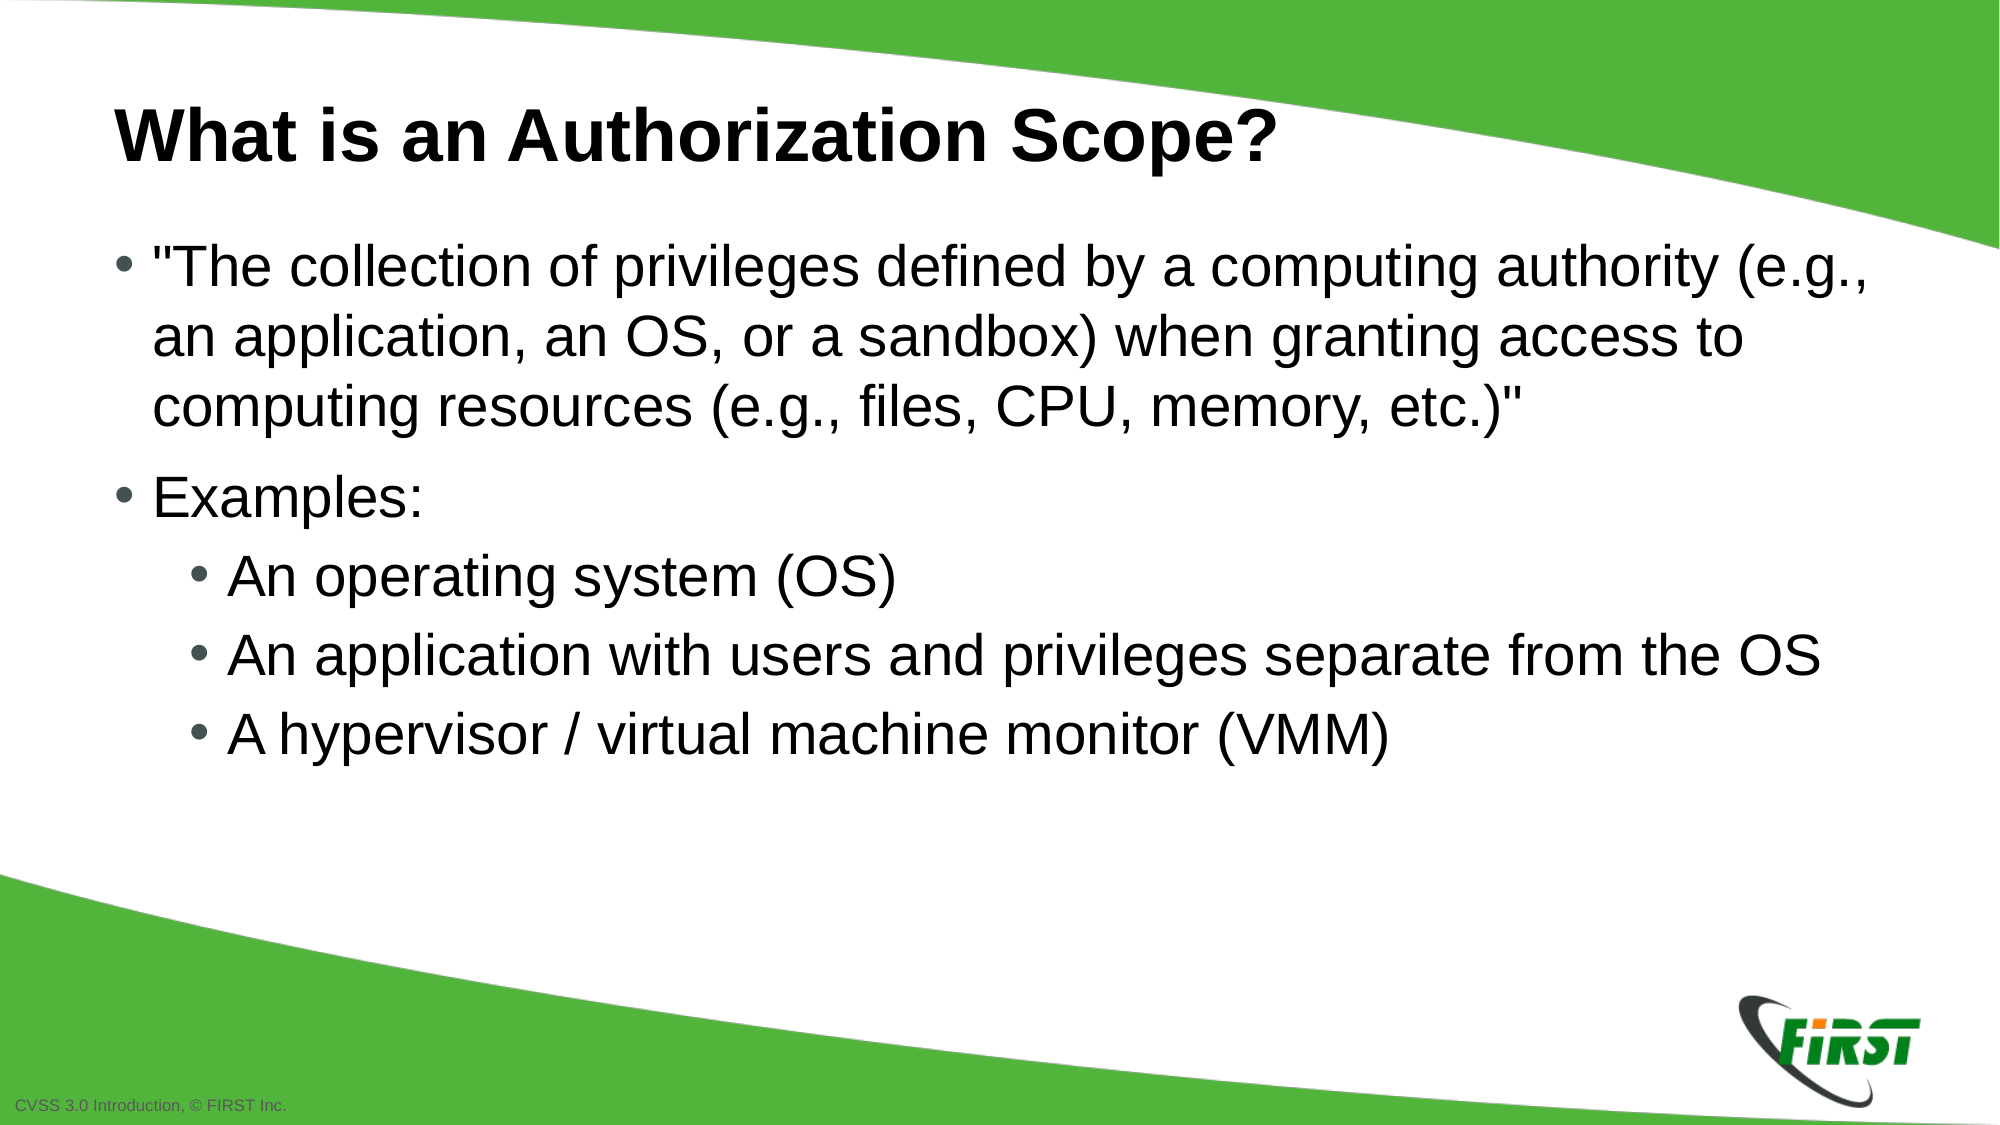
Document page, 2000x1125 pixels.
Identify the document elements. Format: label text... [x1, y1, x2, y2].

picture [0, 0, 2000, 1125]
text_box What is an Authorization Scope? [99, 70, 1900, 209]
text_box "The collection of privileges defined by a computing authority (e.g., an application, an OS, or a sandbox) when granting access to computing resources (e.g., files, CPU, memory, etc.)" Examples: An operating system (OS) An application with users and privileges separate from the OS A hypervisor / virtual machine monitor (VMM) [99, 220, 1900, 1035]
